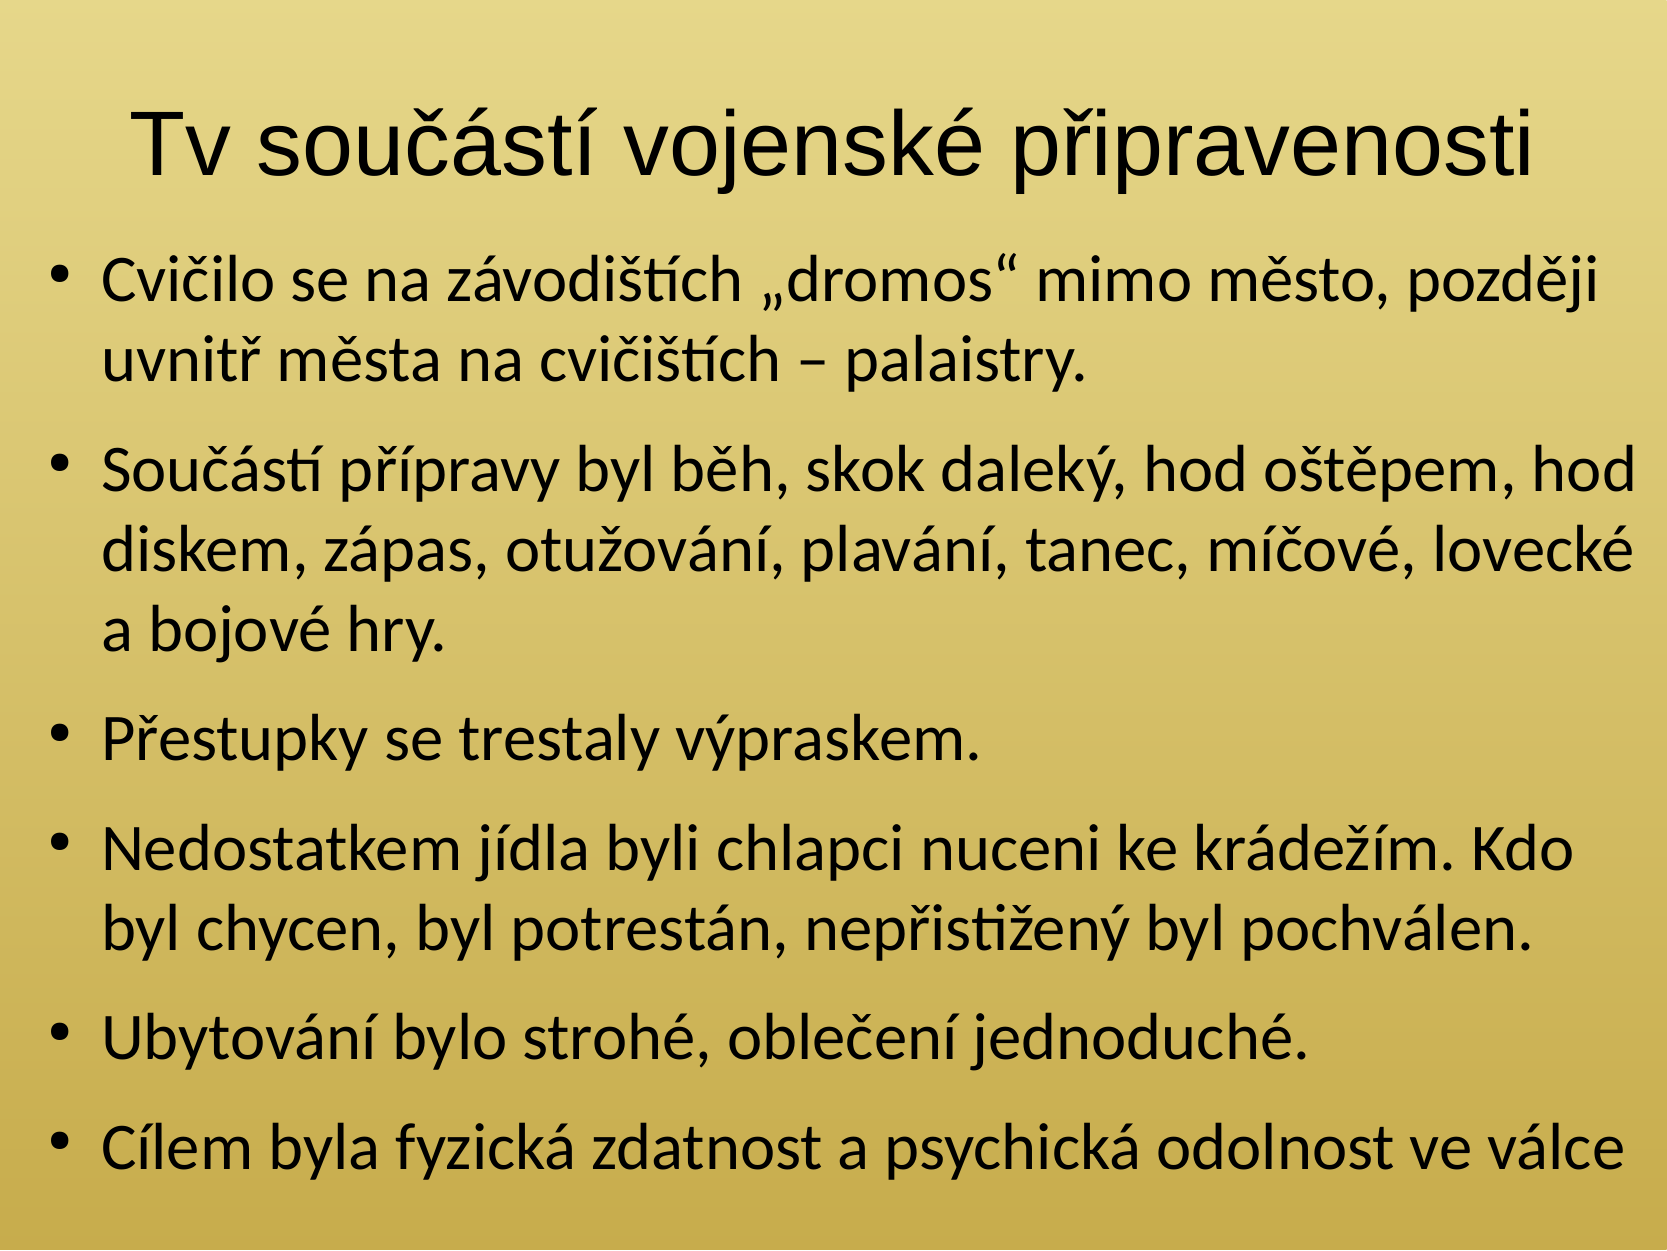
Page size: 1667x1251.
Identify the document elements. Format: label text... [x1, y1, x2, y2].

title Tv součástí vojenské připravenosti [65, 34, 1602, 235]
list Cvičilo se na závodištích „dromos“ mimo město, později uvnitř města na cvičištích – palaistry. Součástí přípravy byl běh, skok daleký, hod oštěpem, hod diskem, zápas, otužování, plavání, tanec, míčové, lovecké a bojové hry. Přestupky se trestaly výpraskem. Nedostatkem jídla byli chlapci nuceni ke krádežím. Kdo byl chycen, byl potrestán, nepřistižený byl pochválen. Ubytování bylo strohé, oblečení jednoduché. Cílem byla fyzická zdatnost a psychická odolnost ve válce [30, 235, 1639, 1193]
